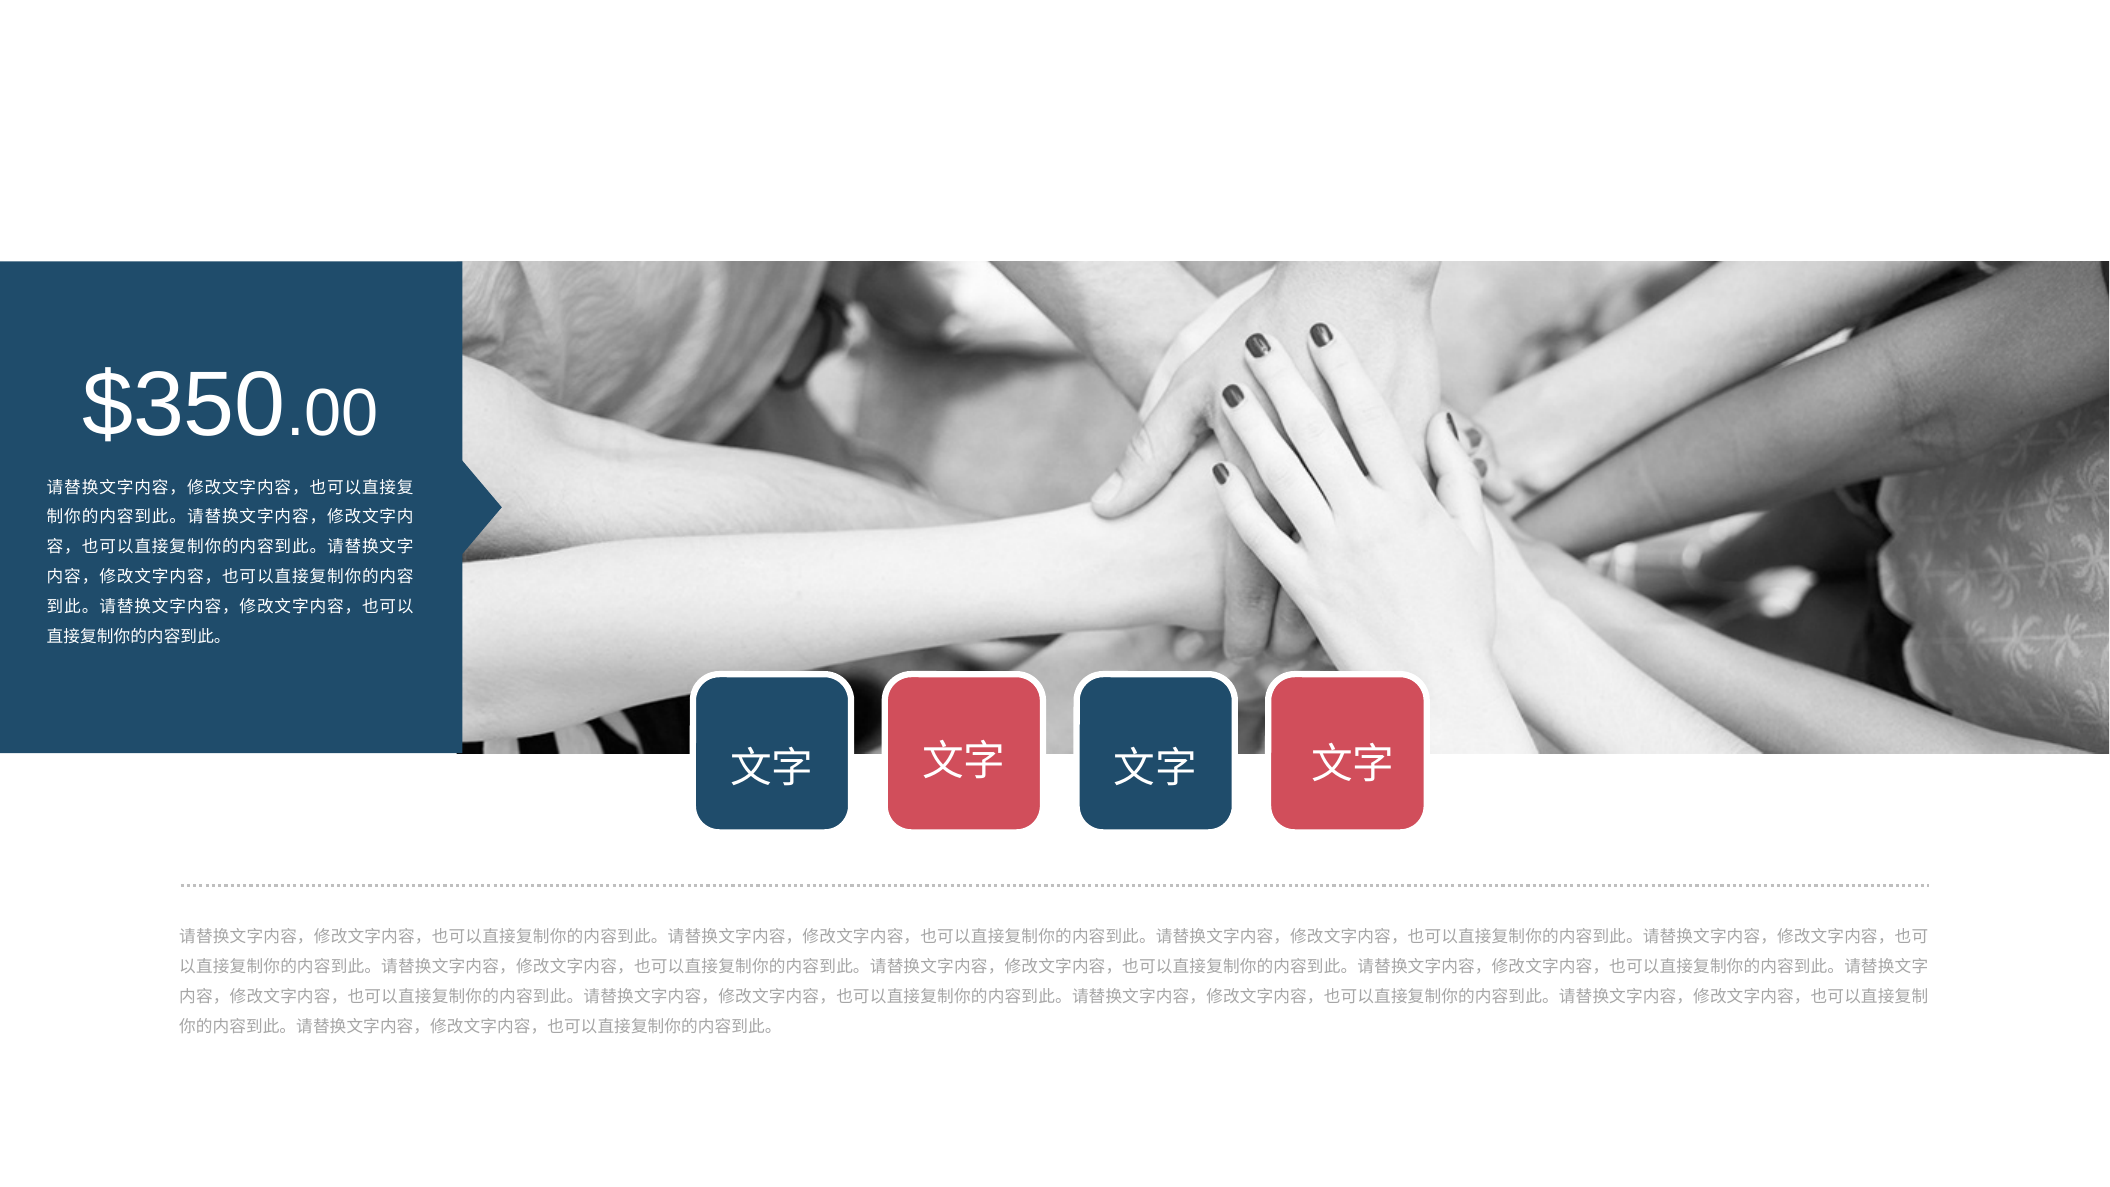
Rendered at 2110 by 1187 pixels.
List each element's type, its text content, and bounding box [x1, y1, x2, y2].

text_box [0, 261, 502, 754]
text_box 请替换文字内容，修改文字内容，也可以直接复制你的内容到此。请替换文字内容，修改文字内容，也可以直接复制你的内容到此。请替换文字内容，修改文字内容，也可以直接复制你的内容到此。请替换文字内容，修改文字内容，也可以直接复制你的内容到此。请替换文字内容，修改文字内容，也可以直接复制你的内容到此。请替换文字内容，修改文字内容，也可以直接复制你的内容到此。请替换文字内容，修改文字内容，也可以直接复制你的内容到此。请替换文字内容，修改文字内容，也可以直接复制你的内容到此。请替换文字内容，修改文字内容，也可以直接复制你的内容到此。请替换文字内容，修改文字内容，也可以直接复制你的内容到此。请替换文字内容，修改文字内容，也可以直接复制你的内容到此。请替换文字内容，修改文字内容，也可以直接复制你的内容到此。 [179, 916, 1931, 1036]
text_box 文字 [691, 673, 853, 834]
text_box 文字 [1075, 673, 1236, 834]
text_box [456, 260, 2110, 754]
text_box 文字 [883, 673, 1045, 834]
text_box 文字 [1267, 673, 1428, 834]
